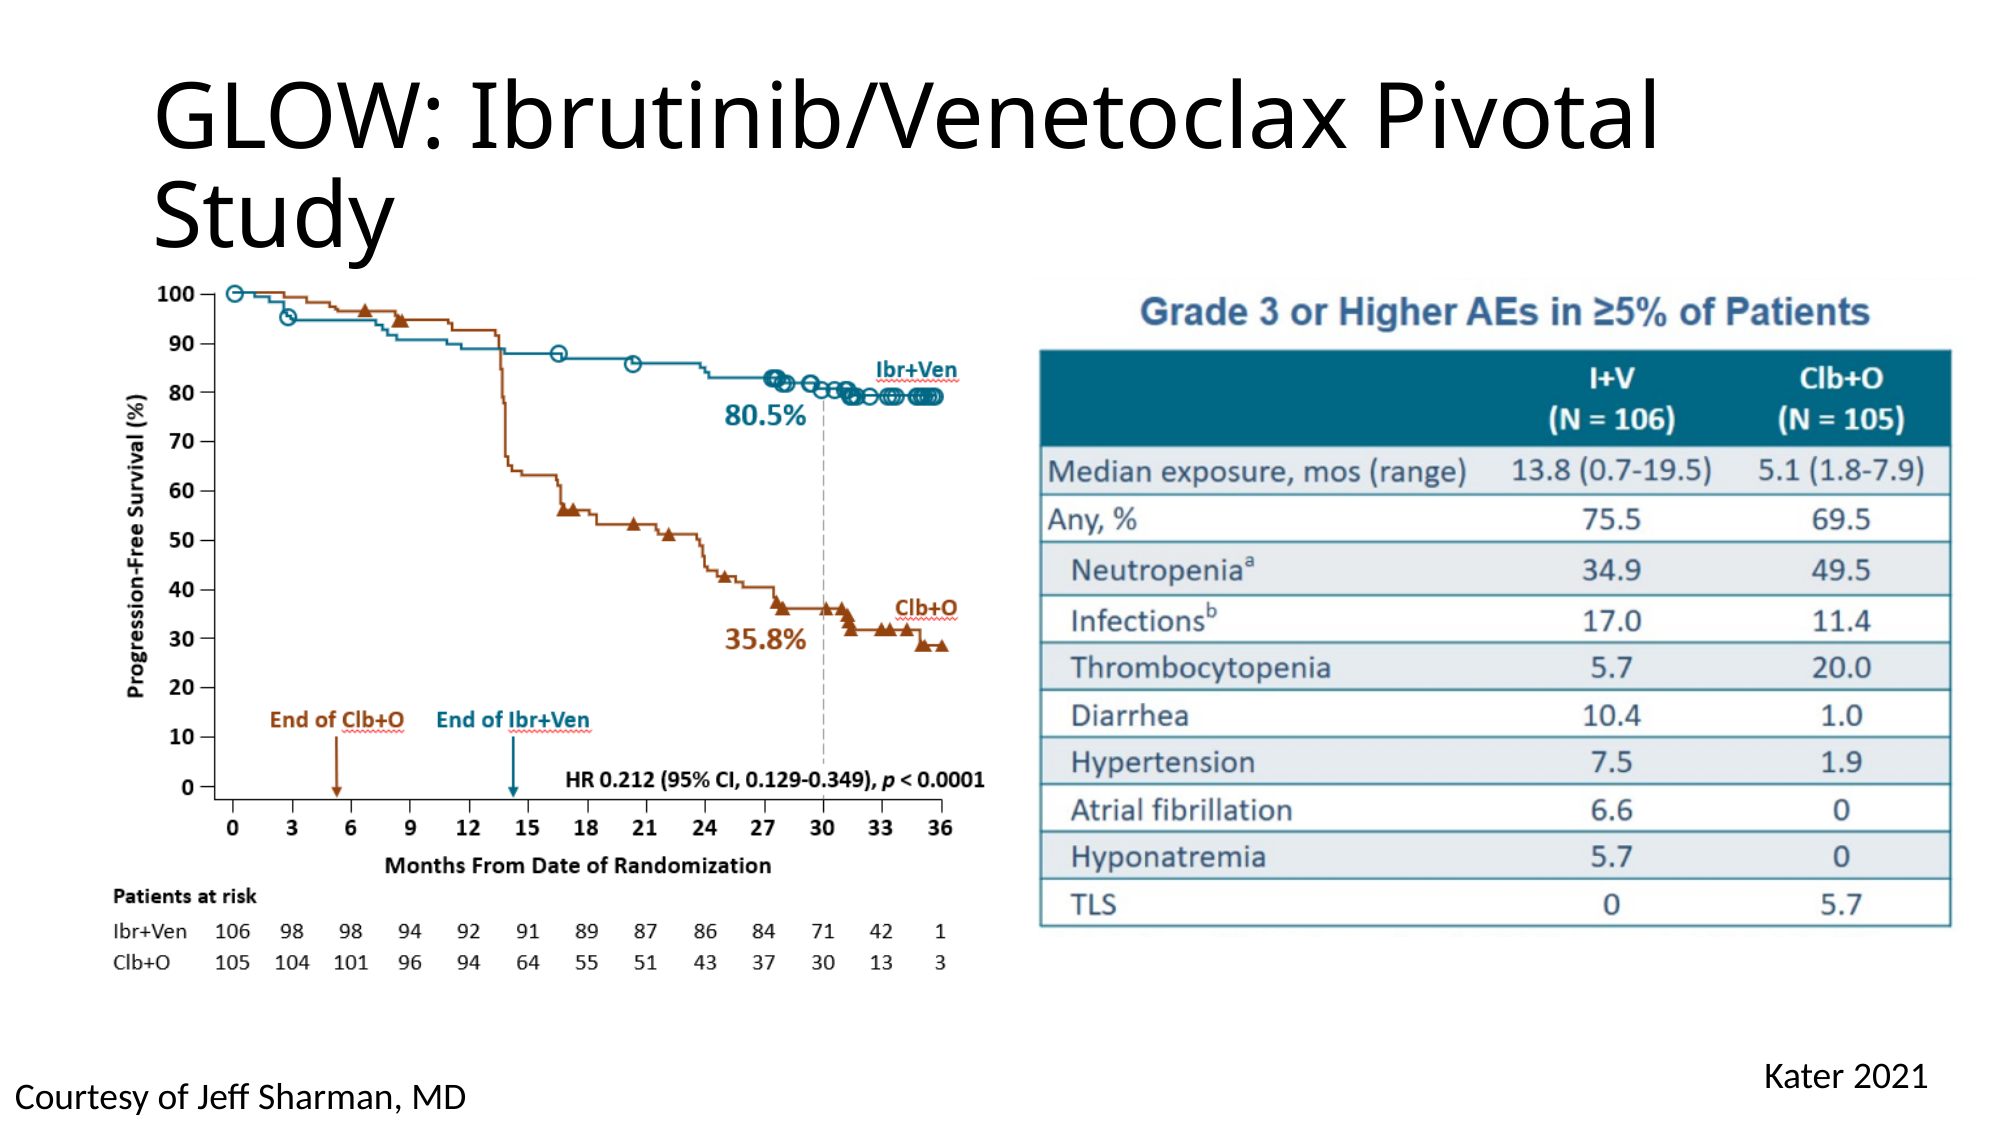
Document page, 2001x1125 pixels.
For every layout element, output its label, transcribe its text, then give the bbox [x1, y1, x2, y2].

picture [1027, 277, 1974, 937]
picture [101, 277, 1000, 984]
text_box Kater 2021 [1643, 1043, 1944, 1103]
text_box Courtesy of Jeff Sharman, MD [0, 1064, 1012, 1125]
title GLOW: Ibrutinib/Venetoclax Pivotal Study [137, 59, 1863, 278]
